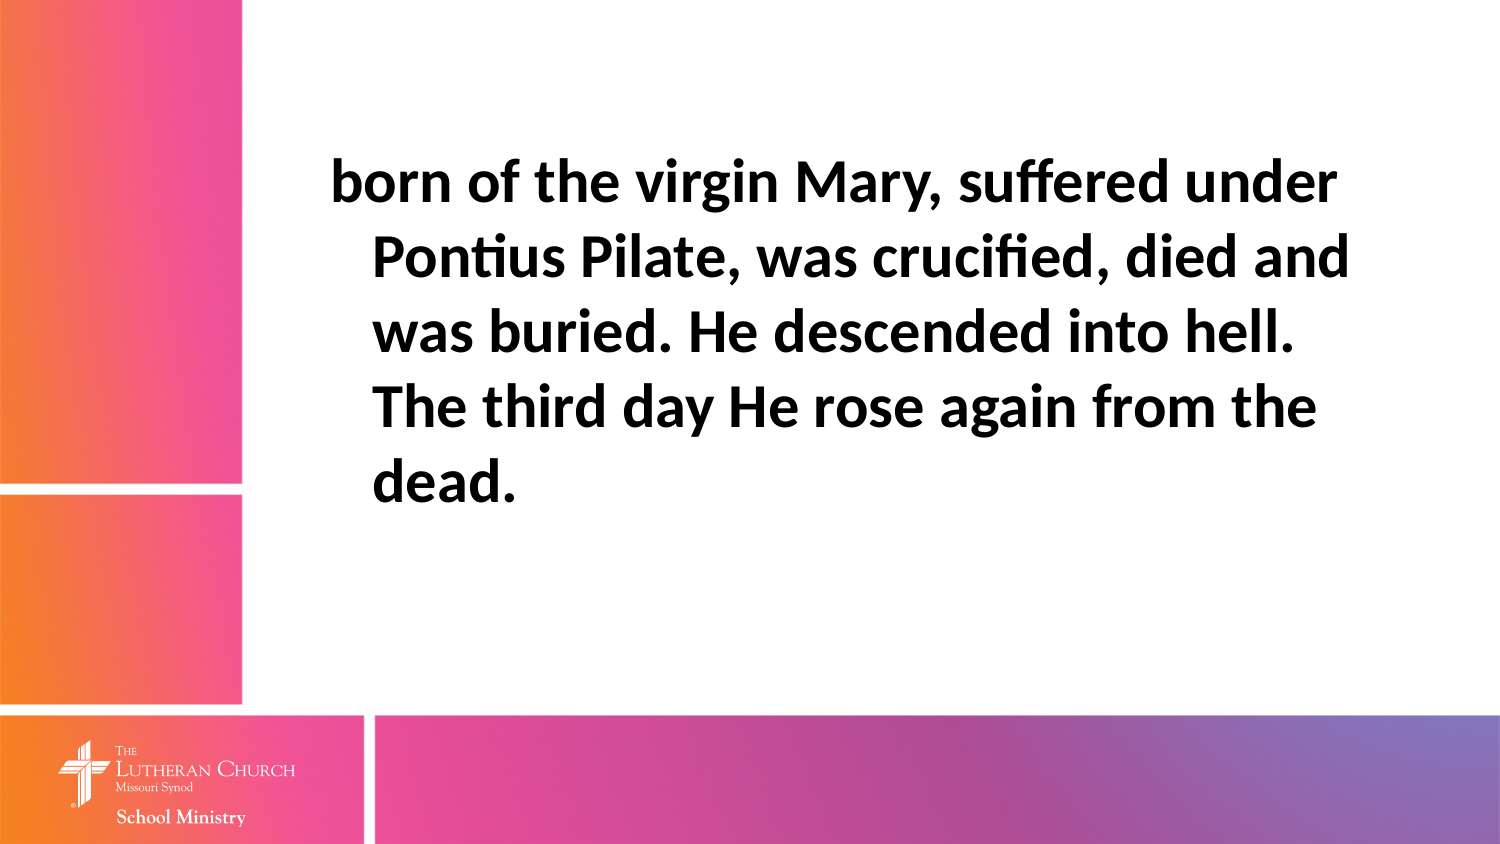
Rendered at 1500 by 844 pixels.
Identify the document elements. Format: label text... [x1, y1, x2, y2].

list born of the virgin Mary, suffered under Pontius Pilate, was crucified, died and was buried. He descended into hell. The third day He rose again from the dead. [315, 44, 1431, 688]
picture [0, 0, 1500, 844]
